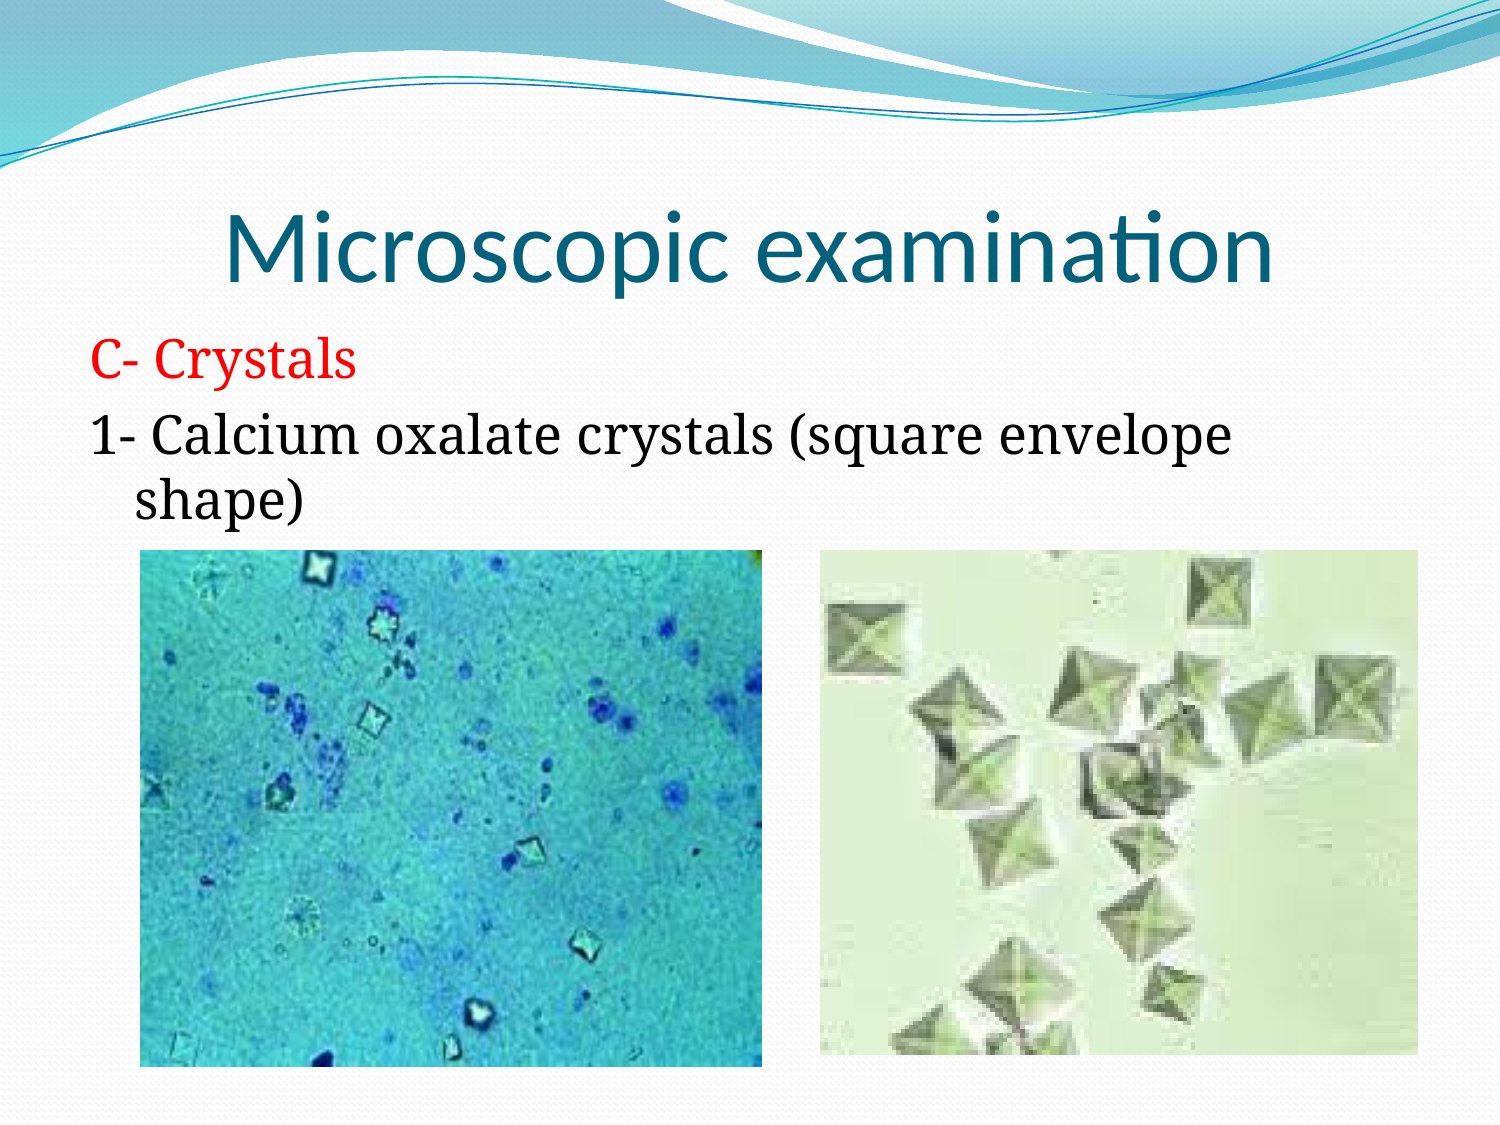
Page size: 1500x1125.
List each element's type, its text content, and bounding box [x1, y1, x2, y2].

title Microscopic examination [75, 115, 1425, 303]
picture [820, 550, 1419, 1055]
list C- Crystals 1- Calcium oxalate crystals (square envelope shape) [75, 317, 1425, 1038]
picture [140, 550, 762, 1067]
